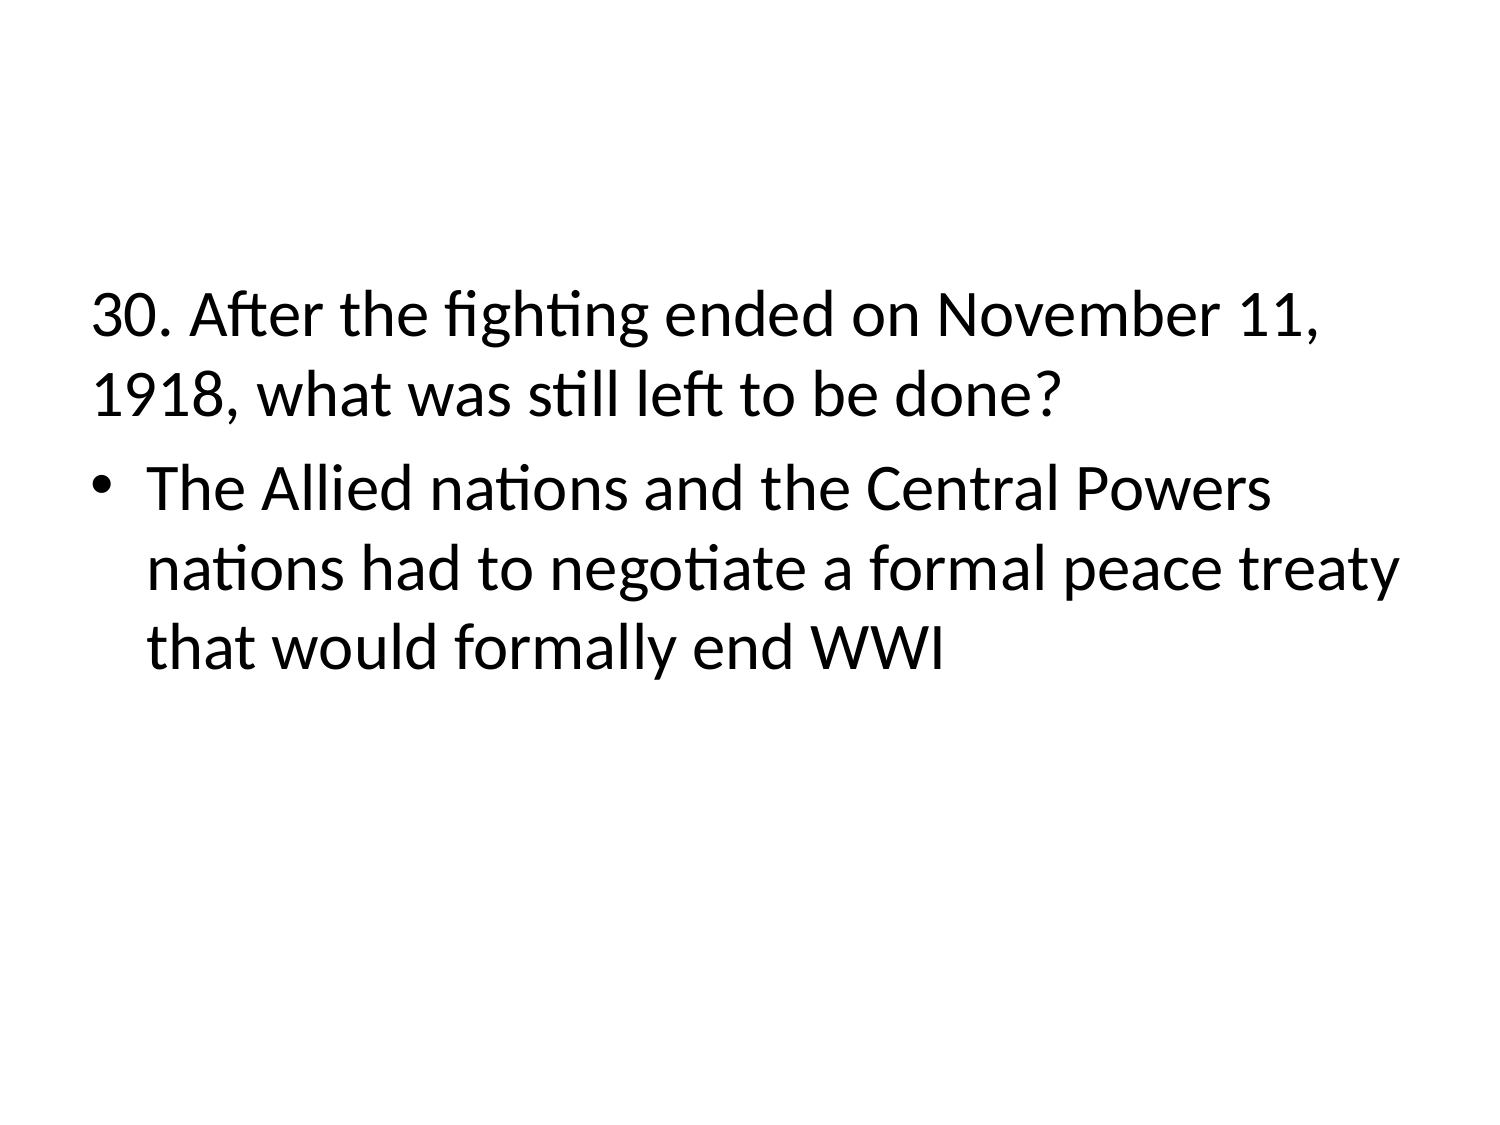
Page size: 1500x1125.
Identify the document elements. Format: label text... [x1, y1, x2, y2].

list 30. After the fighting ended on November 11, 1918, what was still left to be done? The Allied nations and the Central Powers nations had to negotiate a formal peace treaty that would formally end WWI [75, 262, 1425, 1005]
